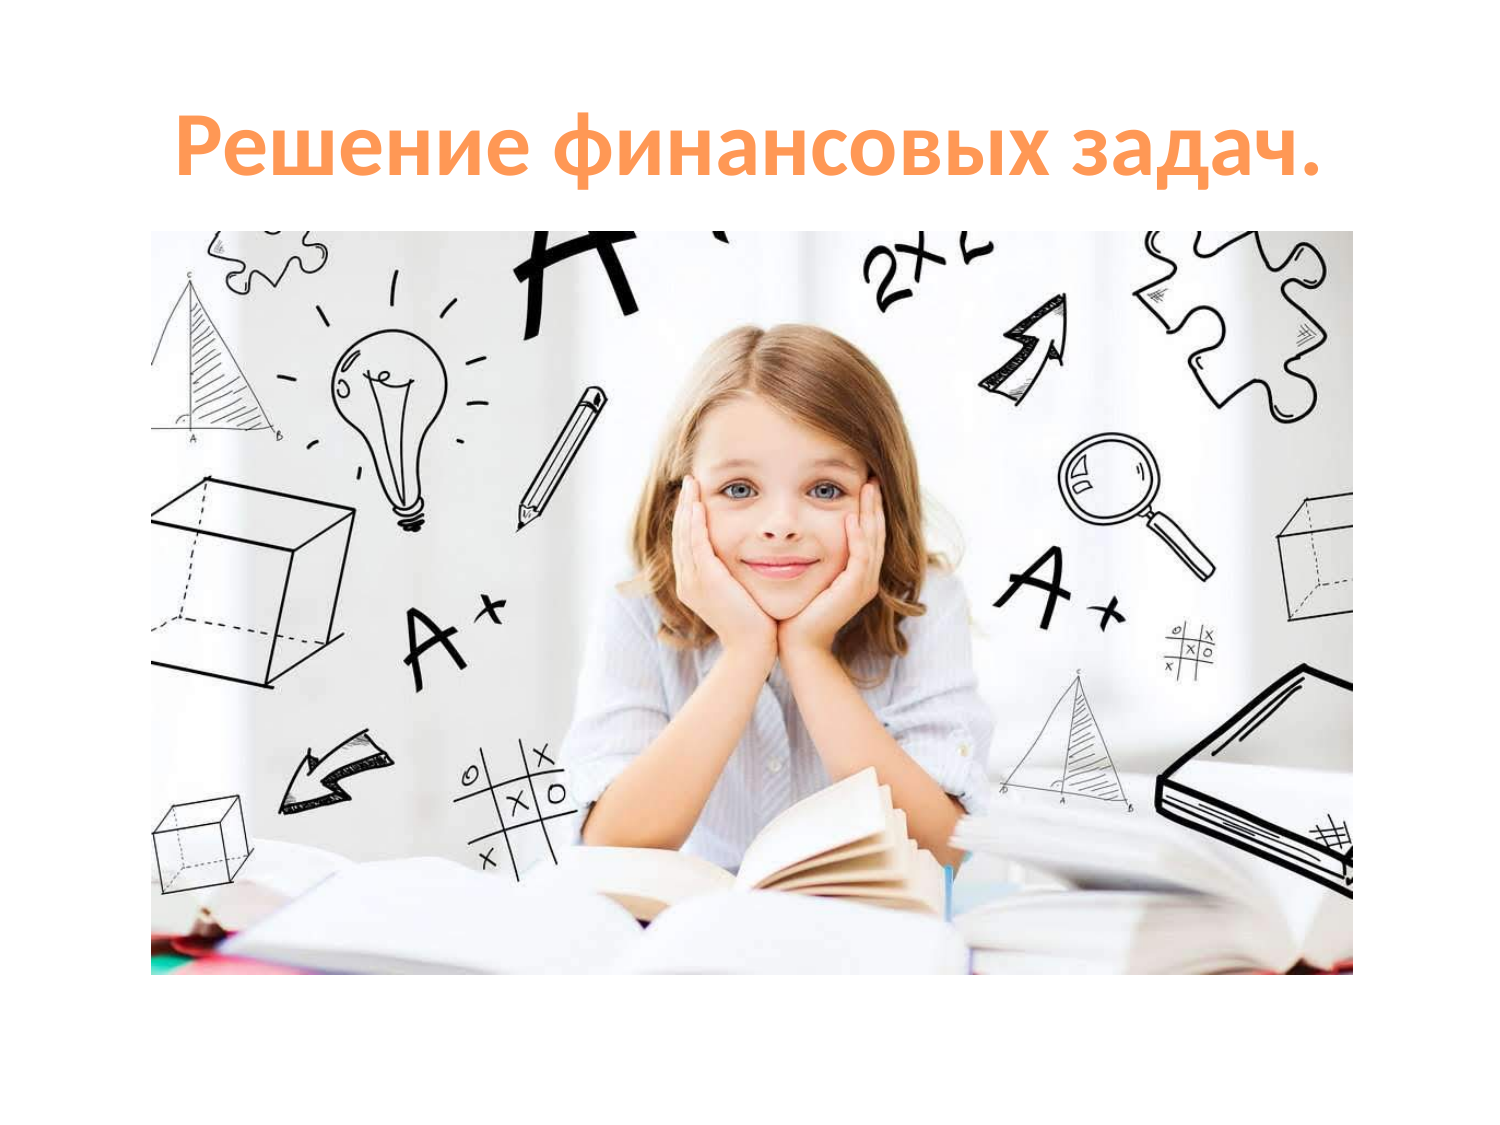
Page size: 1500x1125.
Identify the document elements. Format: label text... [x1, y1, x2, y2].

title Решение финансовых задач. [75, 45, 1425, 233]
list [151, 231, 1353, 975]
